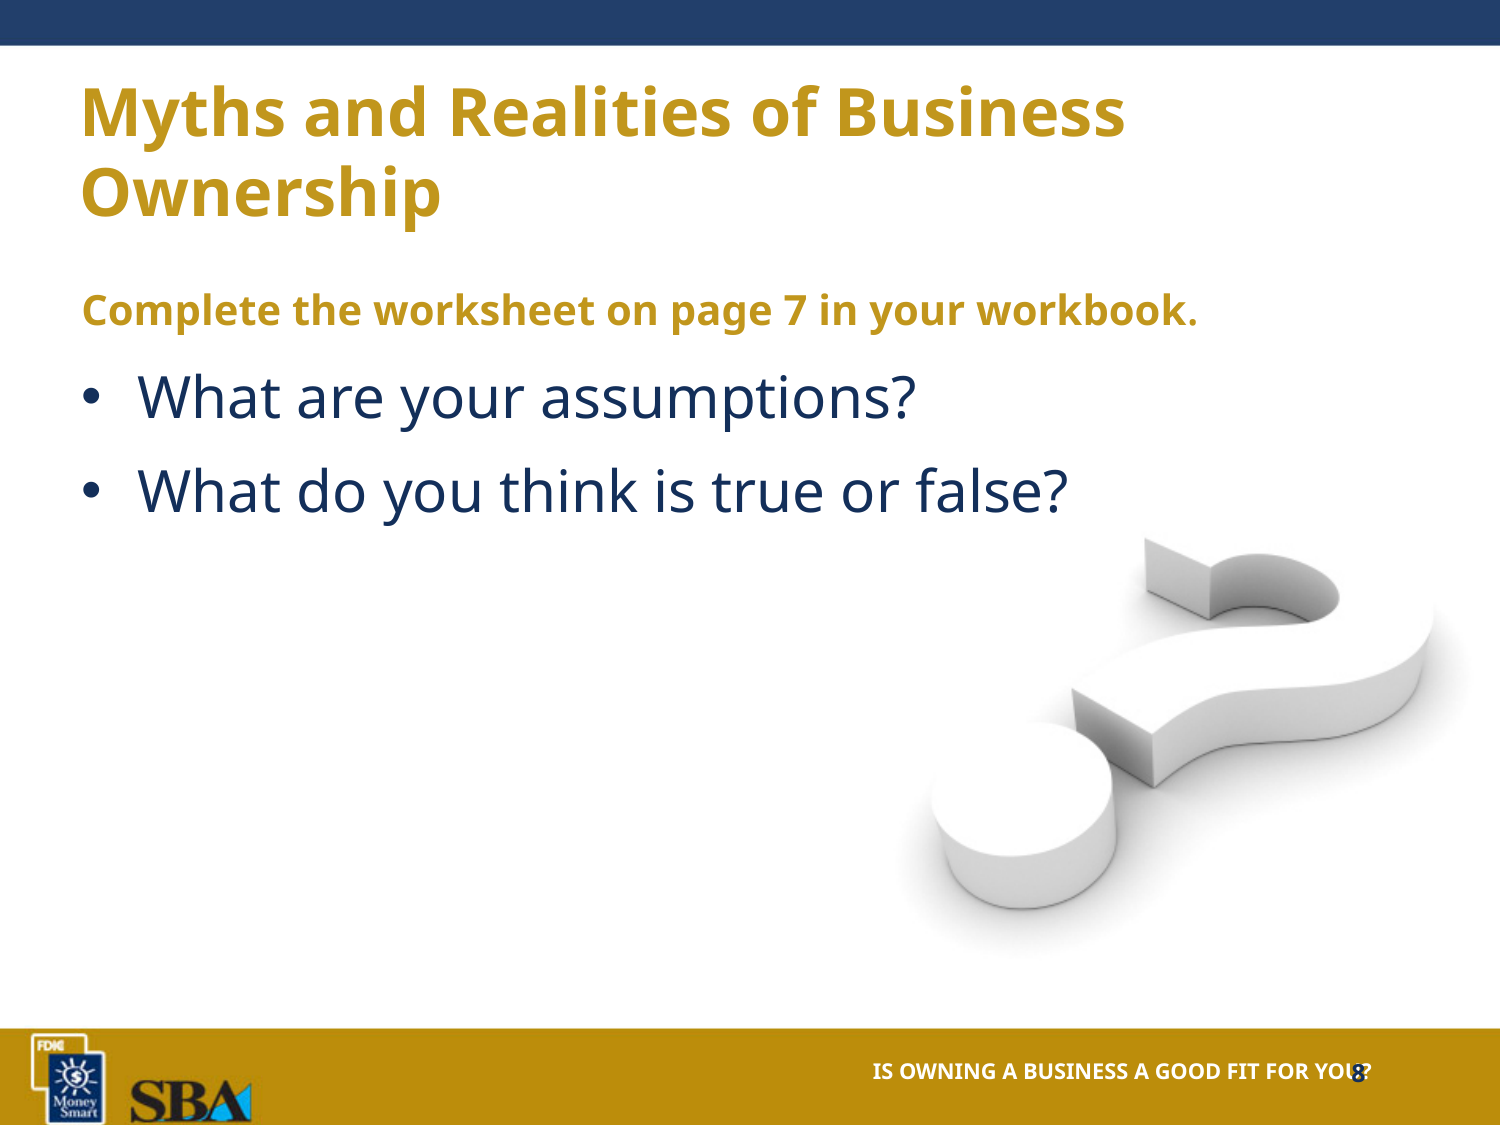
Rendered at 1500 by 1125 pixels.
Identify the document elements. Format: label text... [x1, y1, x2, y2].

title Myths and Realities of Business Ownership [64, 62, 1415, 163]
picture [0, 0, 1500, 1125]
list Complete the worksheet on page 7 in your workbook. What are your assumptions? What do you think is true or false? [66, 268, 1434, 877]
